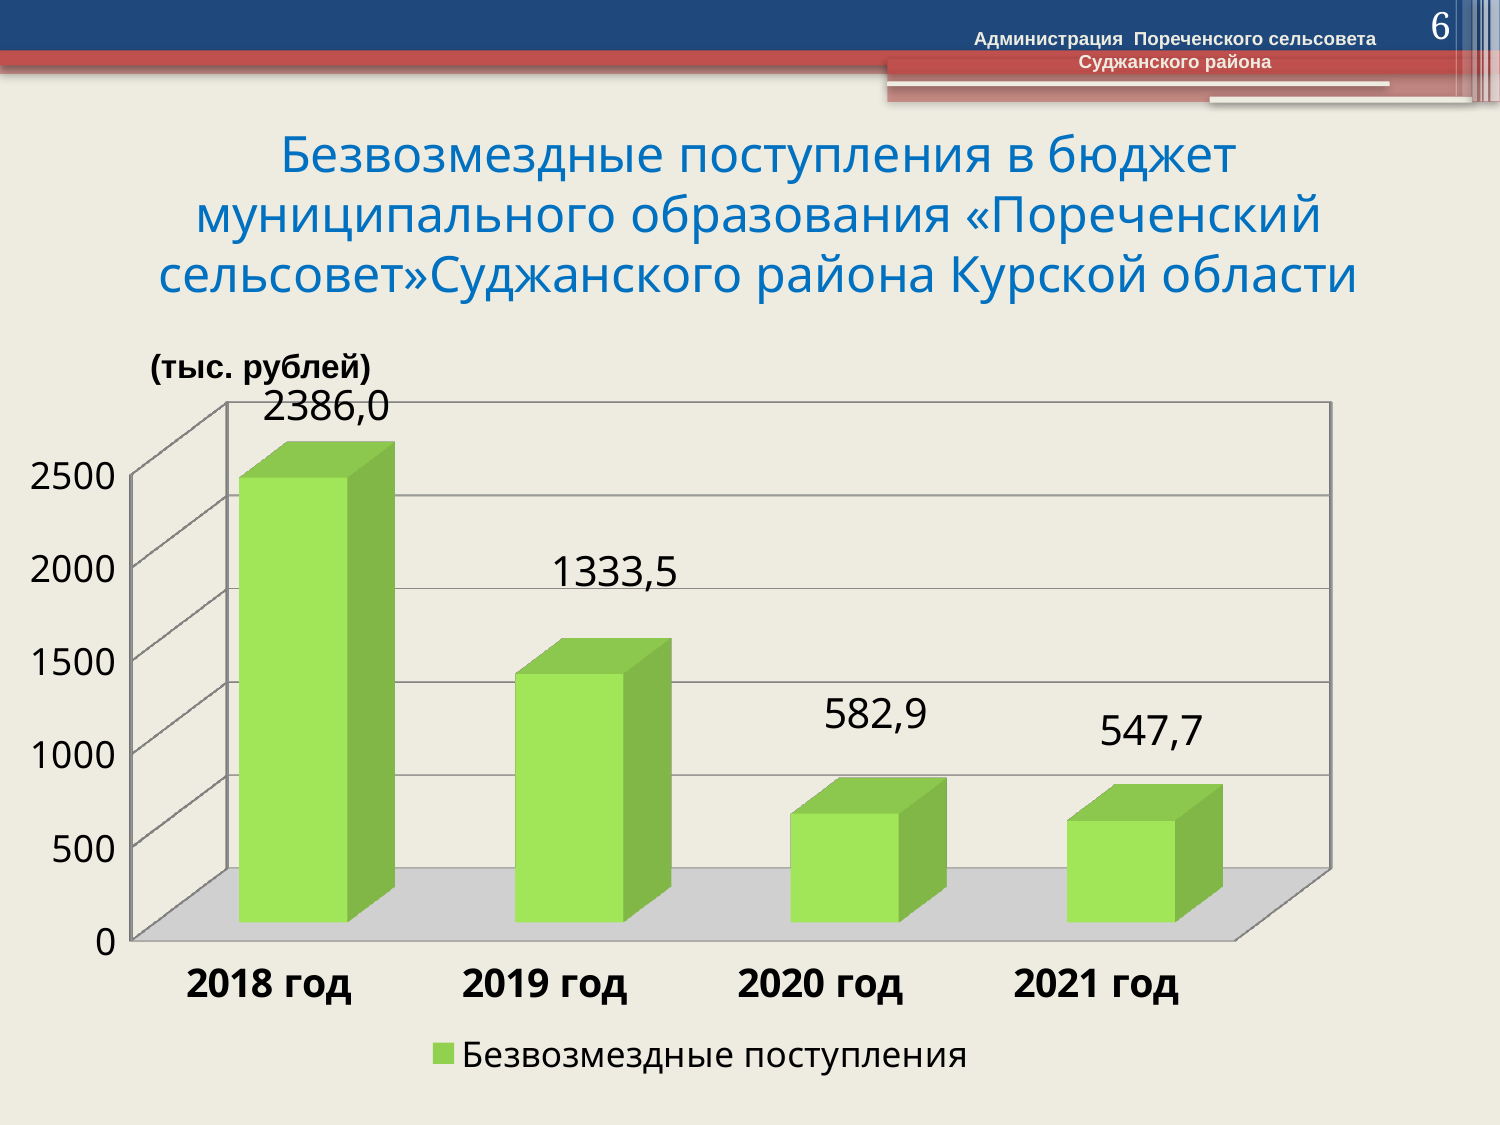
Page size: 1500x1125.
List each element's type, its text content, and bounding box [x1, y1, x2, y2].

chart [29, 367, 1355, 1093]
title Безвозмездные поступления в бюджет муниципального образования «Пореченский сельсовет»Суджанского района Курской области [17, 125, 1500, 301]
slide_number 6 [1340, 0, 1466, 61]
text_box (тыс. рублей) [135, 337, 408, 365]
text_box Администрация Пореченского сельсовета Суджанского района [941, 19, 1409, 80]
